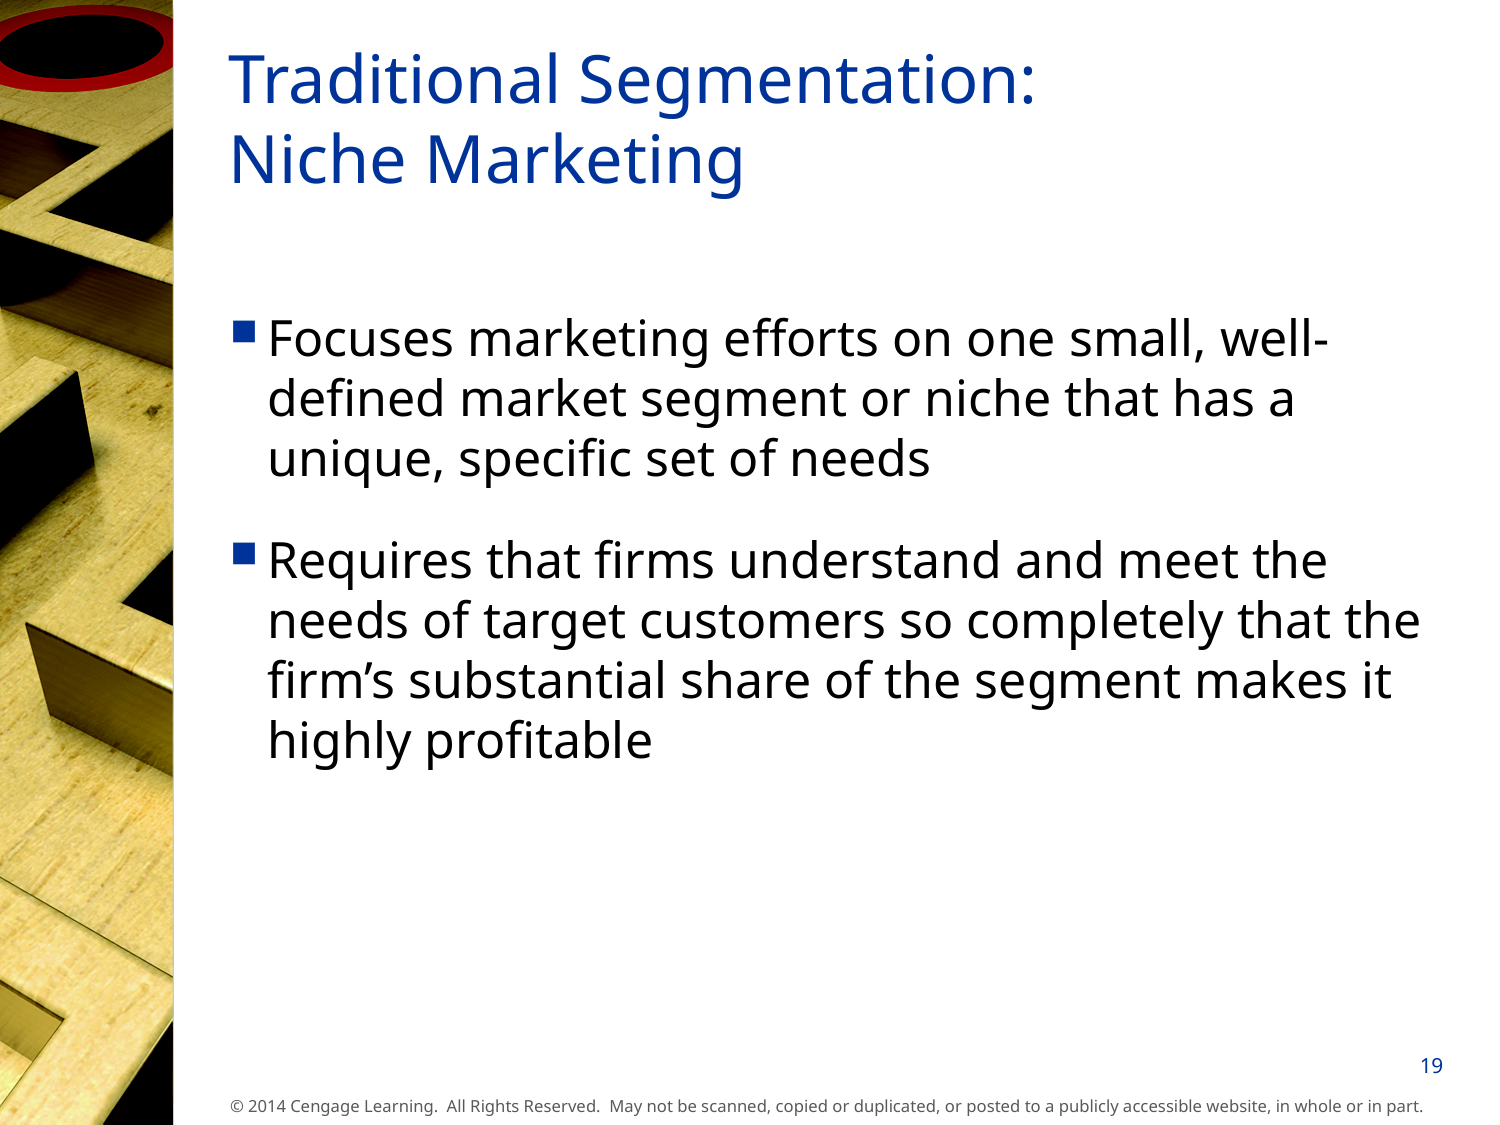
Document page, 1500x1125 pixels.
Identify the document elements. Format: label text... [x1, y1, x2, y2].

list Focuses marketing efforts on one small, well-defined market segment or niche that has a unique, specific set of needs Requires that firms understand and meet the needs of target customers so completely that the firm’s substantial share of the segment makes it highly profitable [215, 212, 1478, 981]
title Traditional Segmentation: Niche Marketing [213, 29, 1454, 213]
picture [0, 0, 174, 1125]
slide_number 19 [1386, 1037, 1478, 1097]
